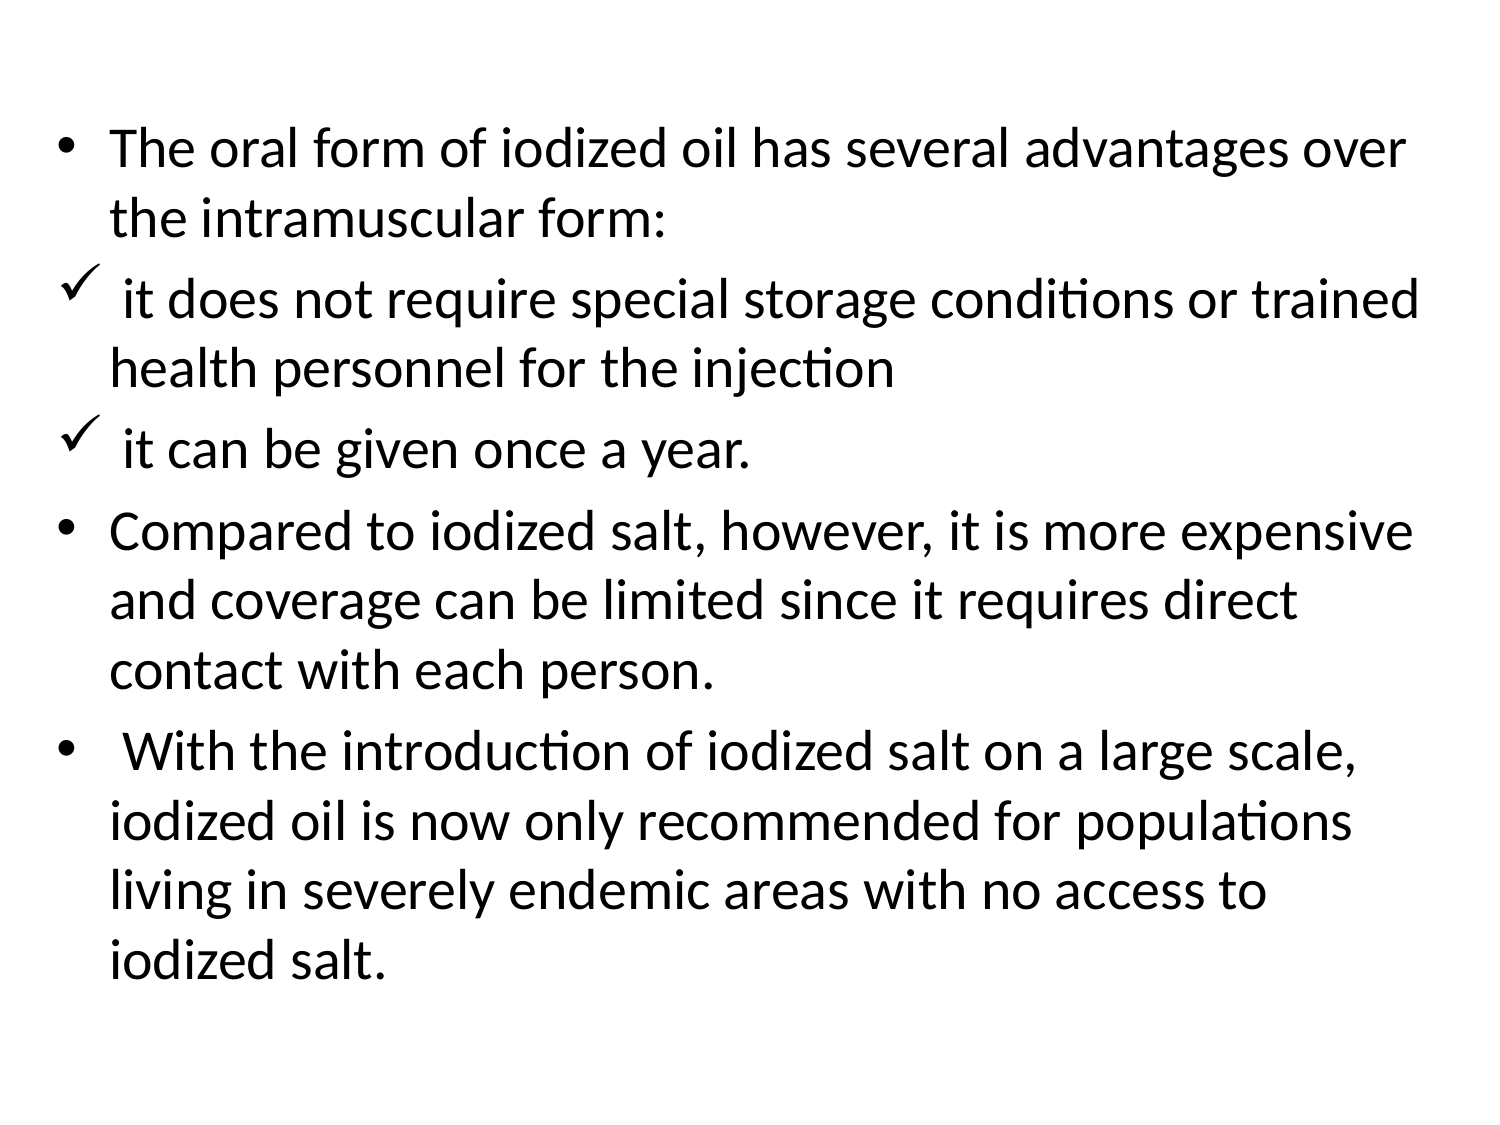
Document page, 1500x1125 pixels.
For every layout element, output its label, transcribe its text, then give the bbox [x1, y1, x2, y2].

list The oral form of iodized oil has several advantages over the intramuscular form: it does not require special storage conditions or trained health personnel for the injection it can be given once a year. Compared to iodized salt, however, it is more expensive and coverage can be limited since it requires direct contact with each person. With the introduction of iodized salt on a large scale, iodized oil is now only recommended for populations living in severely endemic areas with no access to iodized salt. [41, 101, 1459, 1005]
